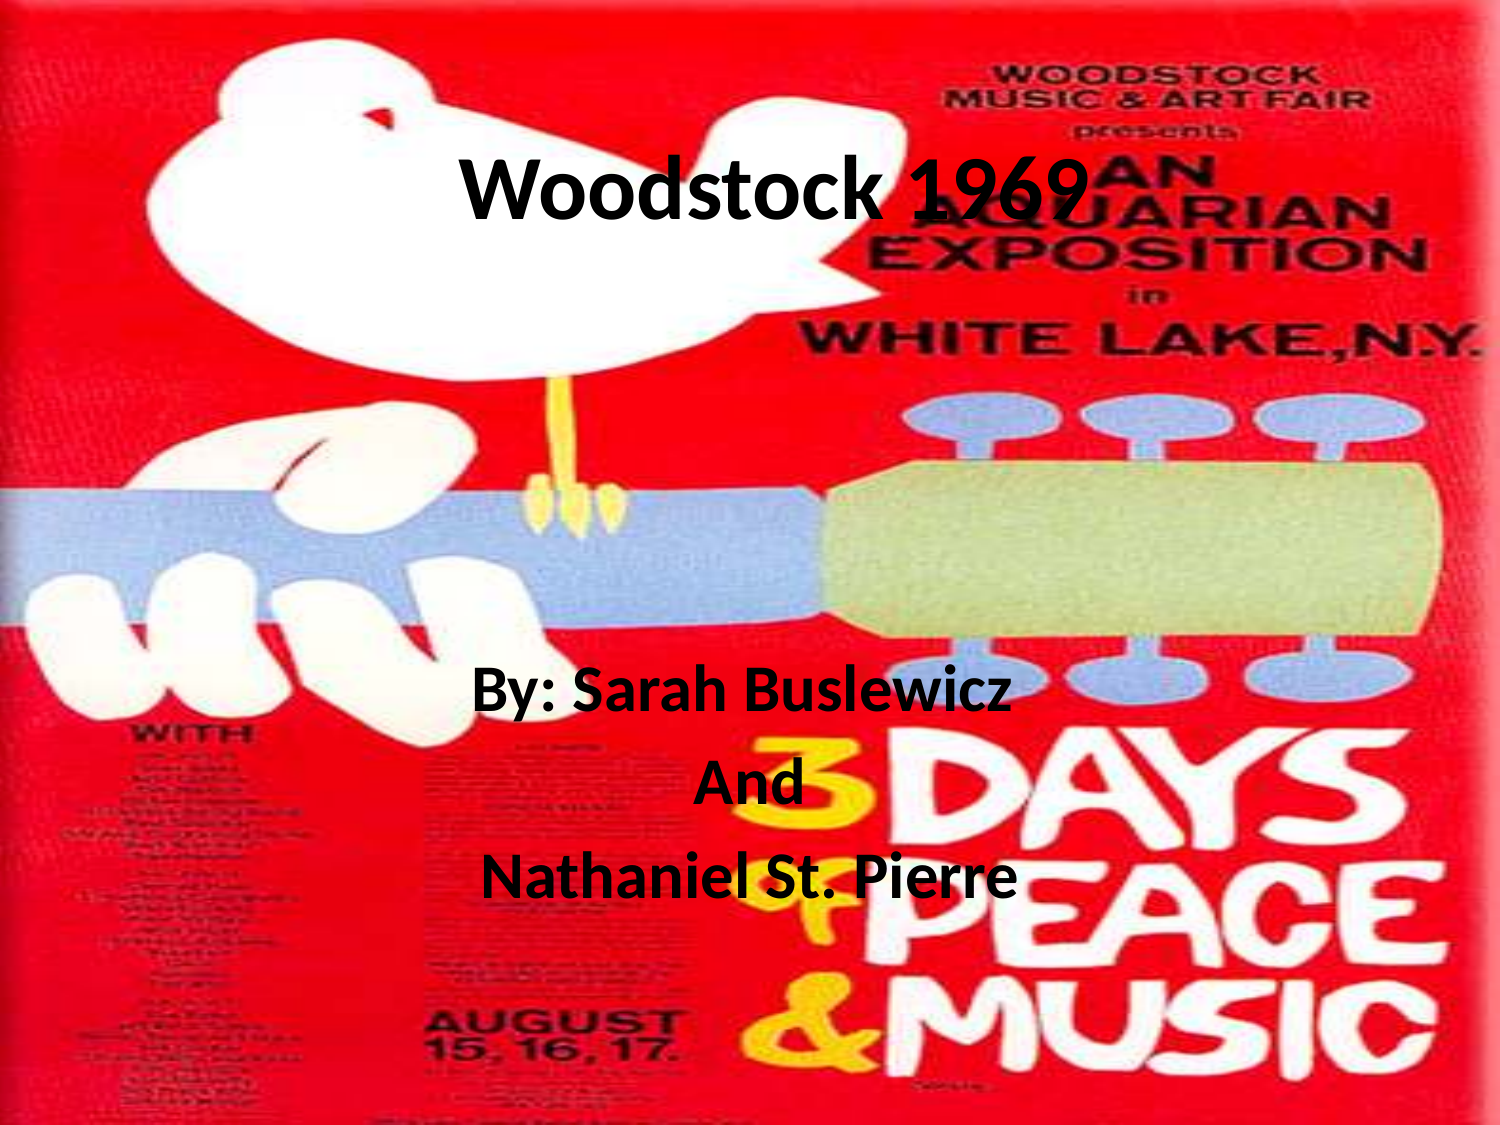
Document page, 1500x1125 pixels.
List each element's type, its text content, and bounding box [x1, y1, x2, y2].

subtitle By: Sarah Buslewicz And Nathaniel St. Pierre [225, 637, 1275, 925]
picture [0, 0, 1500, 1125]
title Woodstock 1969 [137, 62, 1413, 304]
